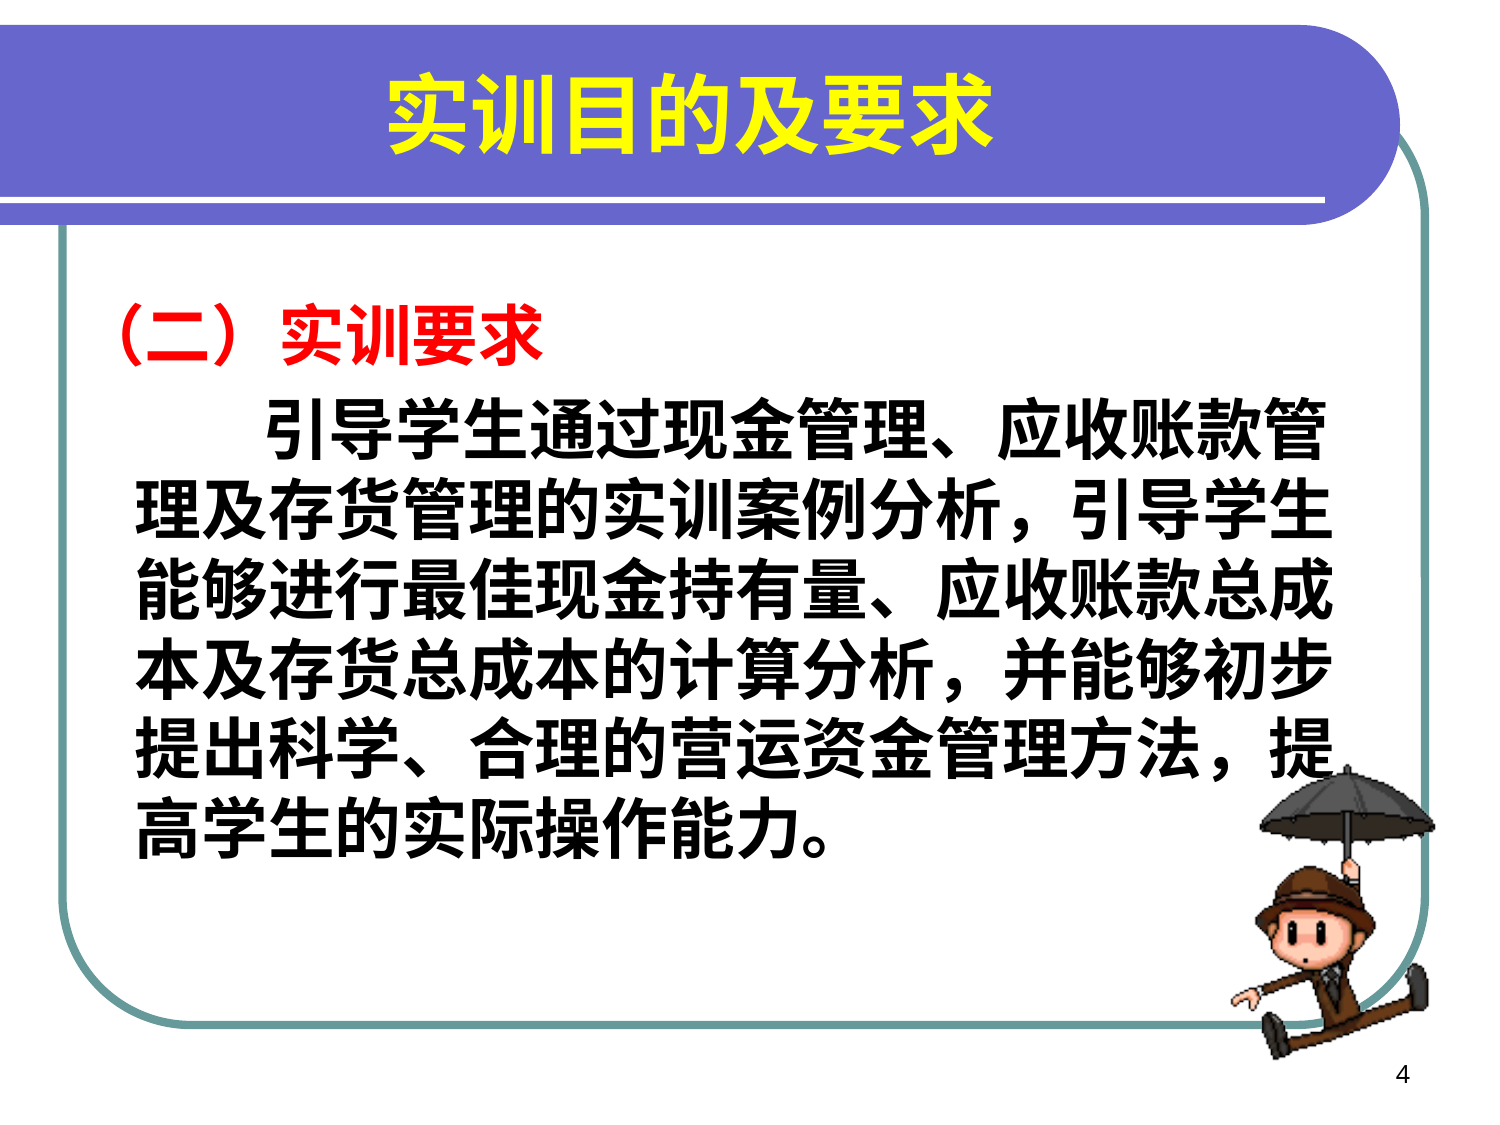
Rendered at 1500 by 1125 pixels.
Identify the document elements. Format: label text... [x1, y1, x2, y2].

title 实训目的及要求 [31, 37, 1348, 188]
list （二）实训要求 引导学生通过现金管理、应收账款管理及存货管理的实训案例分析，引导学生能够进行最佳现金持有量、应收账款总成本及存货总成本的计算分析，并能够初步提出科学、合理的营运资金管理方法，提高学生的实际操作能力。 [63, 286, 1389, 825]
slide_number 4 [1074, 1024, 1426, 1101]
picture [1173, 749, 1500, 1074]
